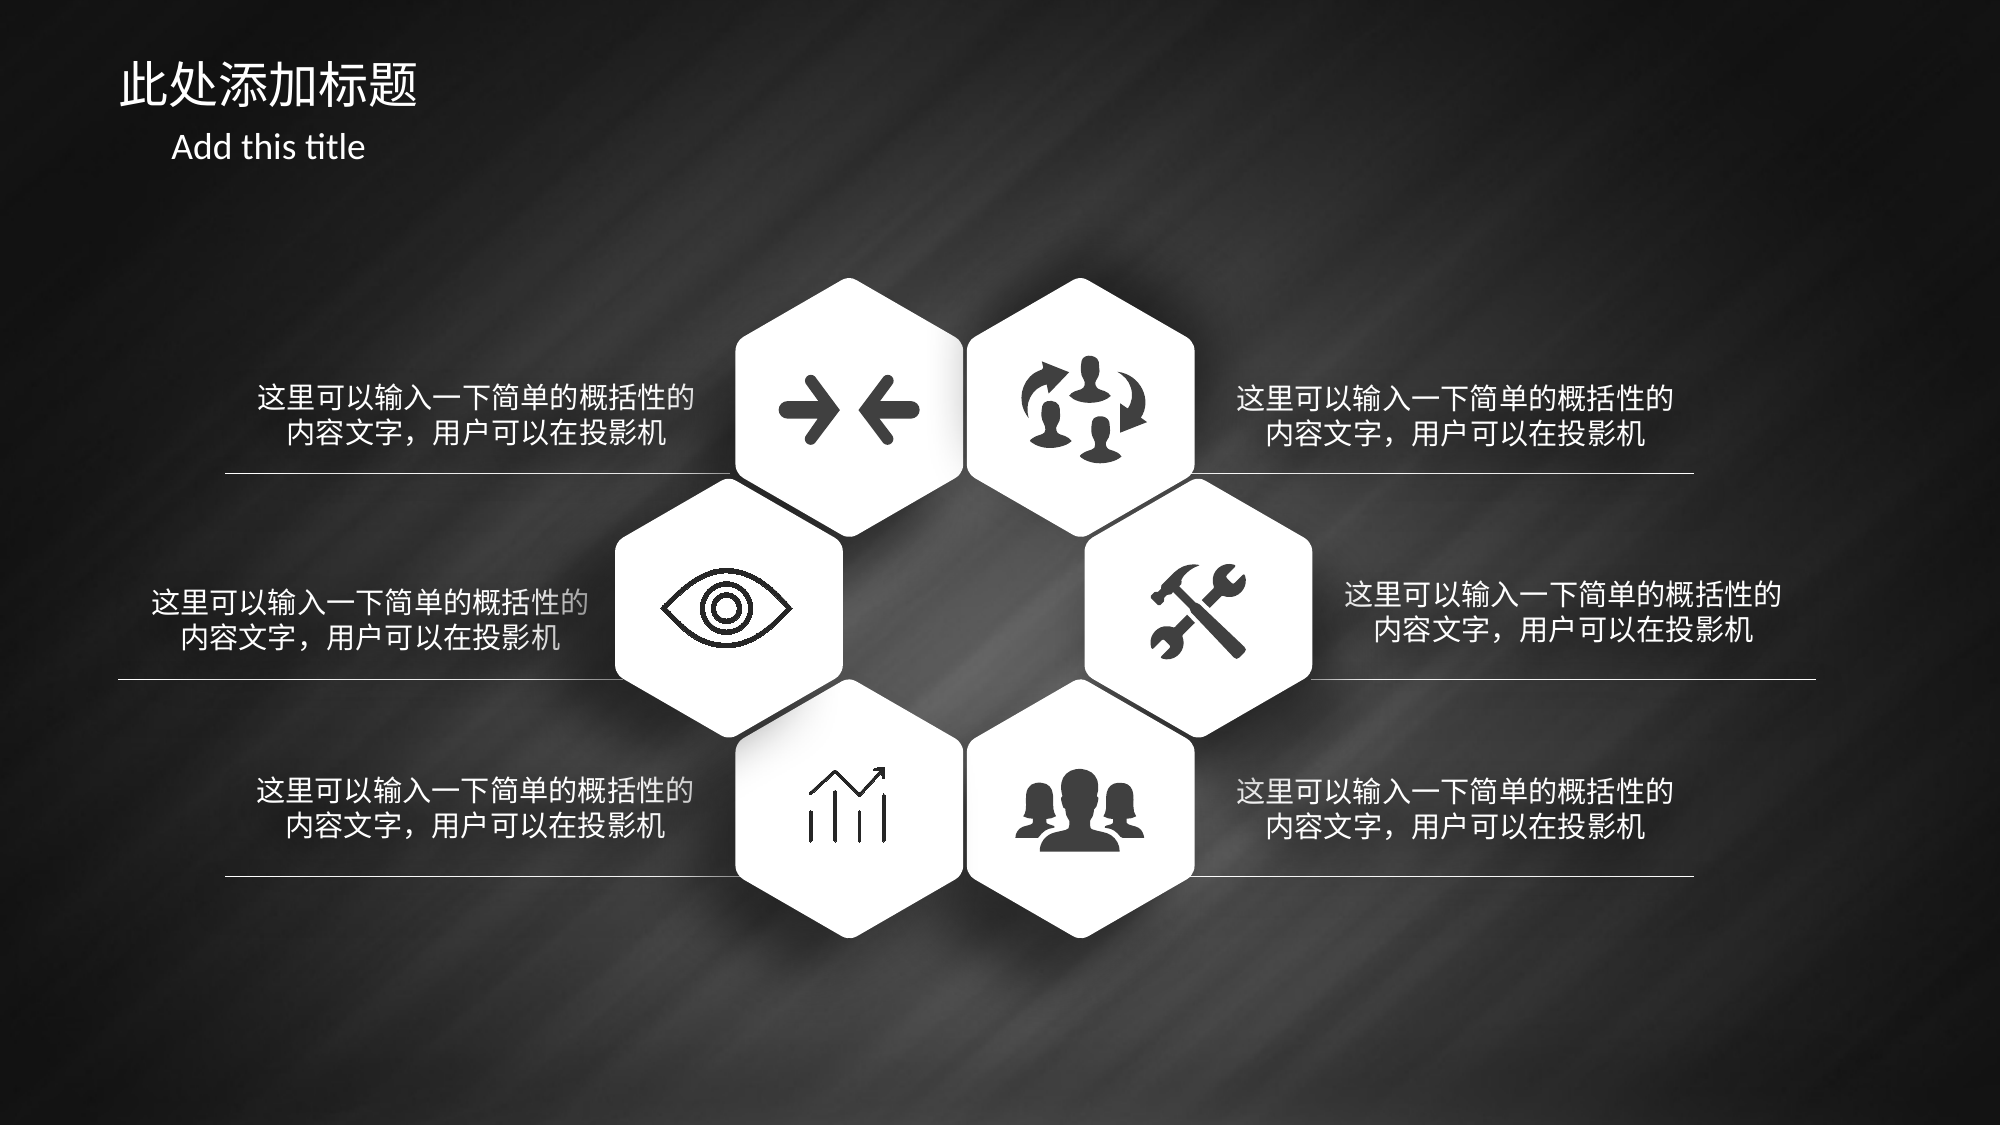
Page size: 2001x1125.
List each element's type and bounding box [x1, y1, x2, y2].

text_box [599, 493, 858, 723]
picture [0, 0, 2000, 1125]
text_box [1069, 493, 1328, 723]
text_box [720, 293, 951, 522]
text_box [951, 293, 1210, 522]
text_box [720, 694, 979, 923]
text_box [979, 694, 1210, 923]
